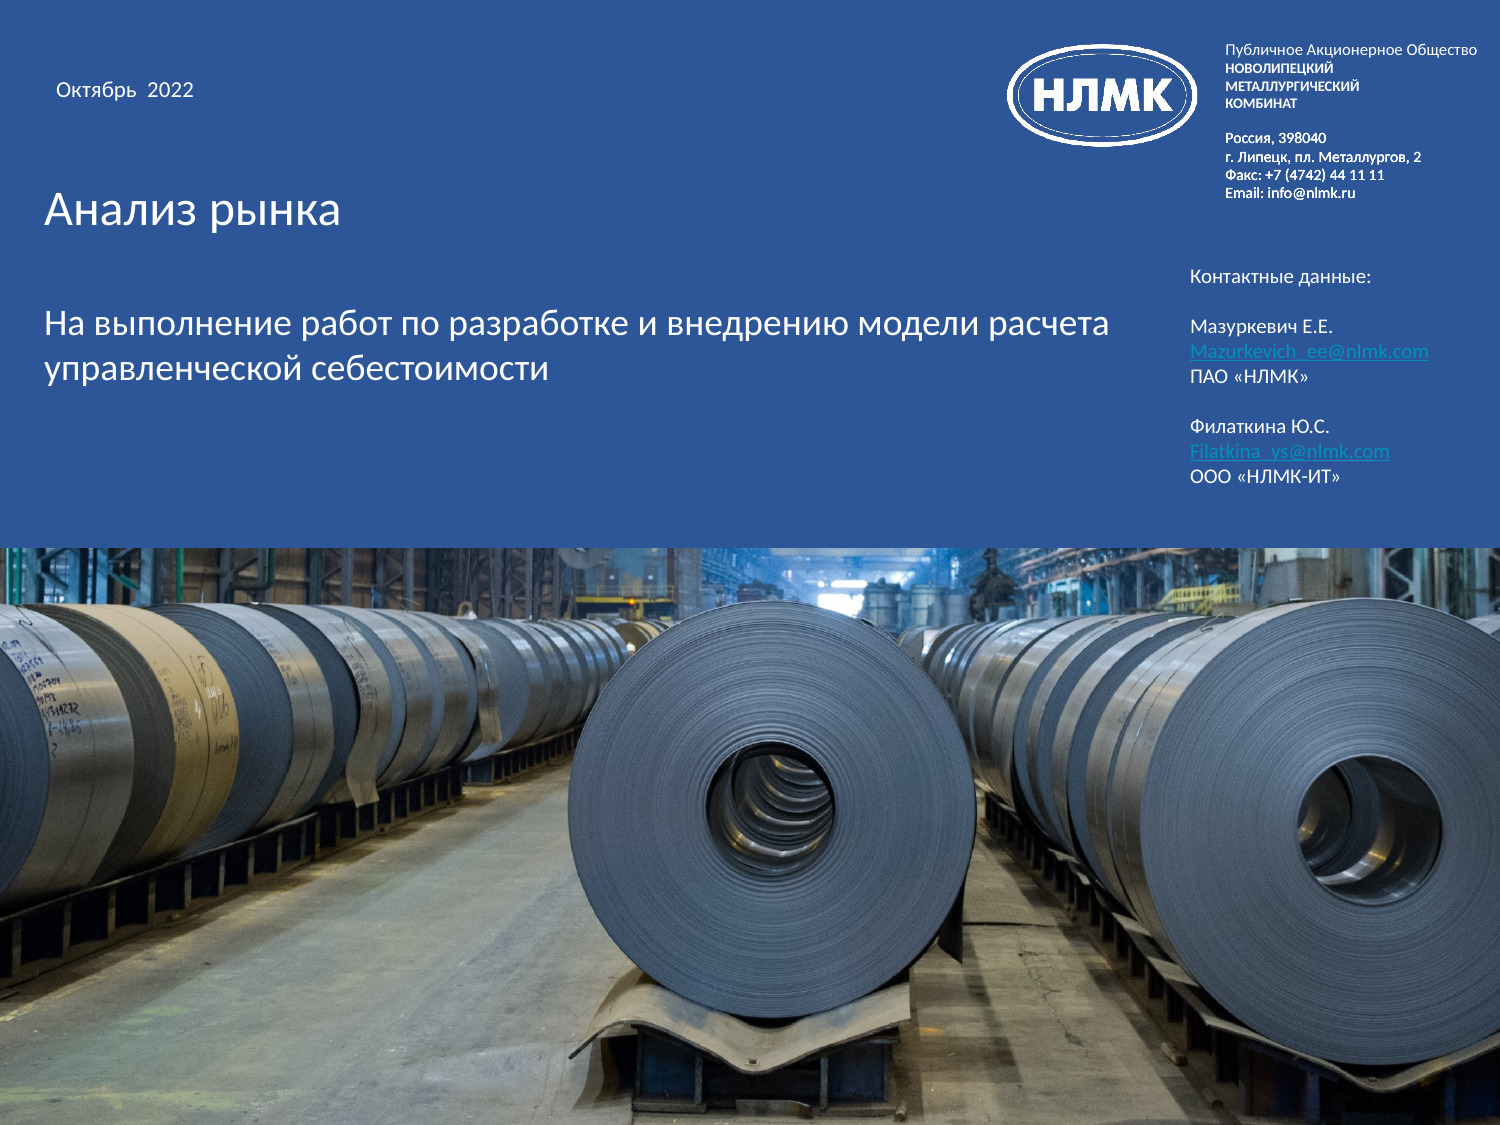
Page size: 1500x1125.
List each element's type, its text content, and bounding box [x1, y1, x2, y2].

text_box На выполнение работ по разработке и внедрению модели расчета управленческой себестоимости [29, 290, 1152, 396]
text_box Октябрь 2022 [41, 67, 293, 110]
text_box Публичное Акционерное Общество НОВОЛИПЕЦКИЙ МЕТАЛЛУРГИЧЕСКИЙ КОМБИНАТ [1210, 31, 1500, 119]
text_box Контактные данные: Мазуркевич Е.Е. Mazurkevich_ee@nlmk.com ПАО «НЛМК» Филаткина Ю.С. Filatkina_ys@nlmk.com ООО «НЛМК-ИТ» [1175, 255, 1489, 546]
picture [979, 8, 1225, 182]
picture [0, 548, 1500, 1125]
text_box Анализ рынка [29, 167, 1081, 243]
